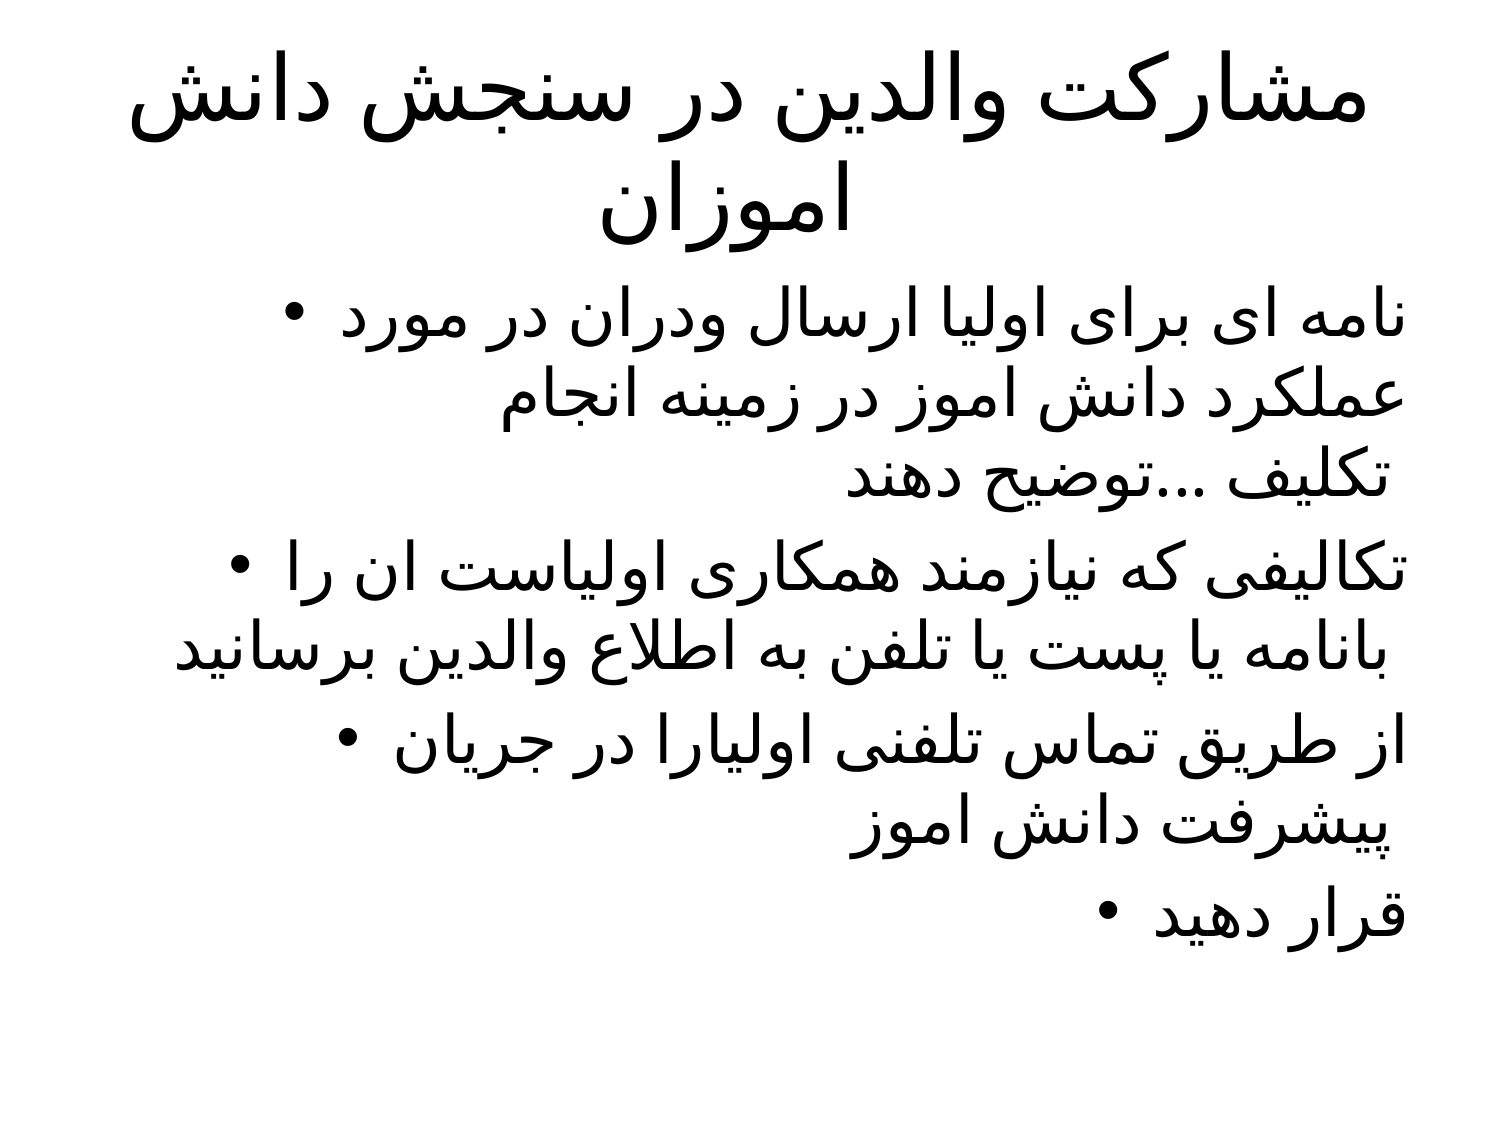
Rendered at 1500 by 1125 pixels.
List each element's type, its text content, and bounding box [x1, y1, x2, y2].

title مشارکت والدین در سنجش دانش اموزان [75, 45, 1425, 233]
list نامه ای برای اولیا ارسال ودران در مورد عملکرد دانش اموز در زمینه انجام تکلیف ...توضیح دهند تکالیفی که نیازمند همکاری اولیاست ان را بانامه یا پست یا تلفن به اطلاع والدین برسانید از طریق تماس تلفنی اولیارا در جریان پیشرفت دانش اموز قرار دهید [75, 262, 1425, 1005]
